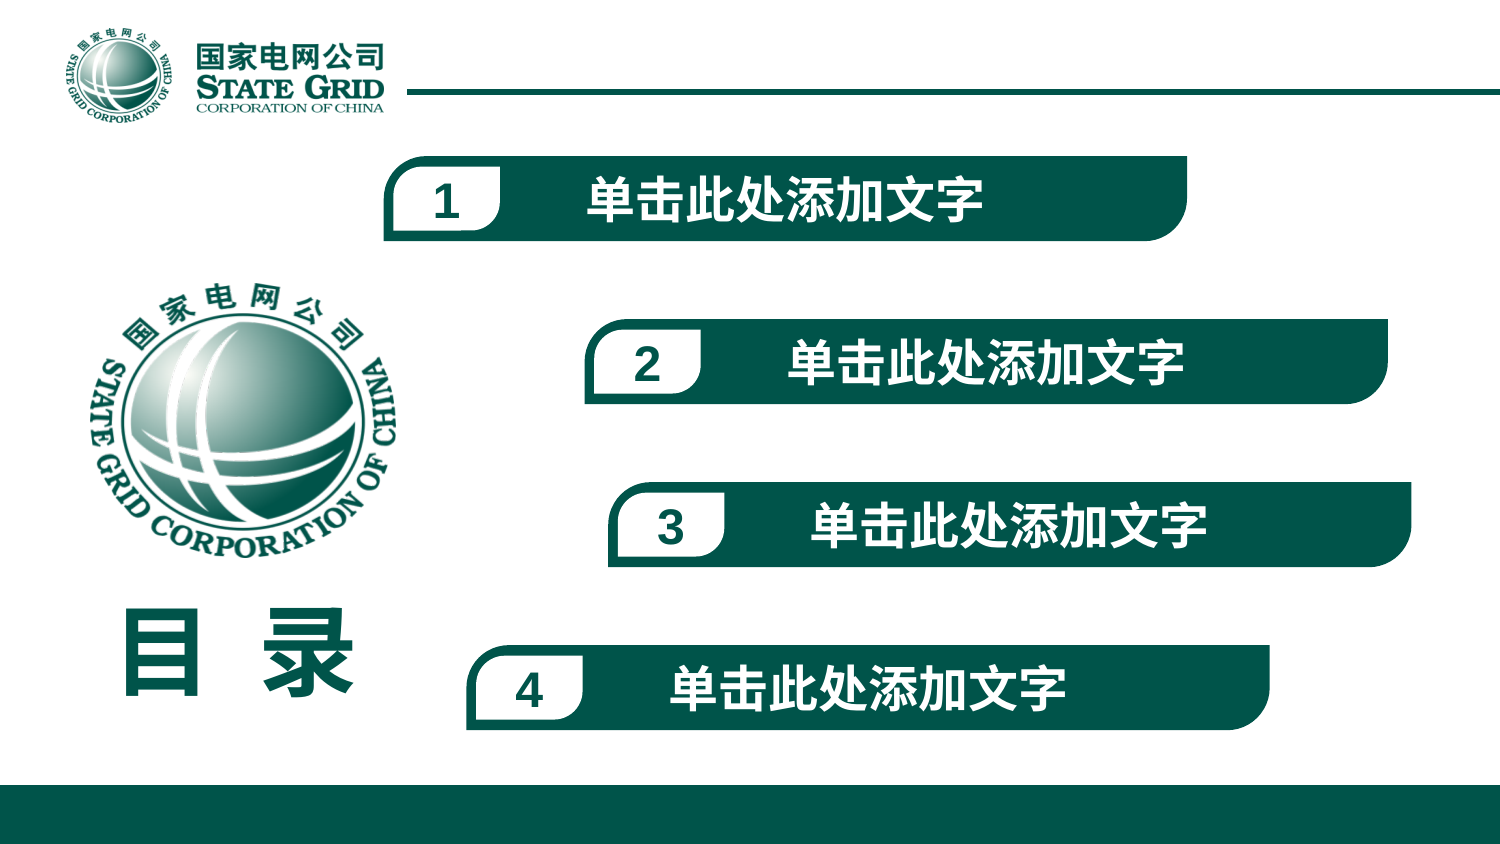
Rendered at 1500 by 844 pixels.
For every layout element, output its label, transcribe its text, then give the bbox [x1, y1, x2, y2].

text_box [383, 155, 1188, 242]
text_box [466, 644, 1270, 731]
text_box 目 录 [97, 581, 417, 716]
picture [90, 283, 396, 558]
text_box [584, 318, 1389, 405]
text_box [607, 481, 1412, 568]
picture [66, 28, 384, 123]
